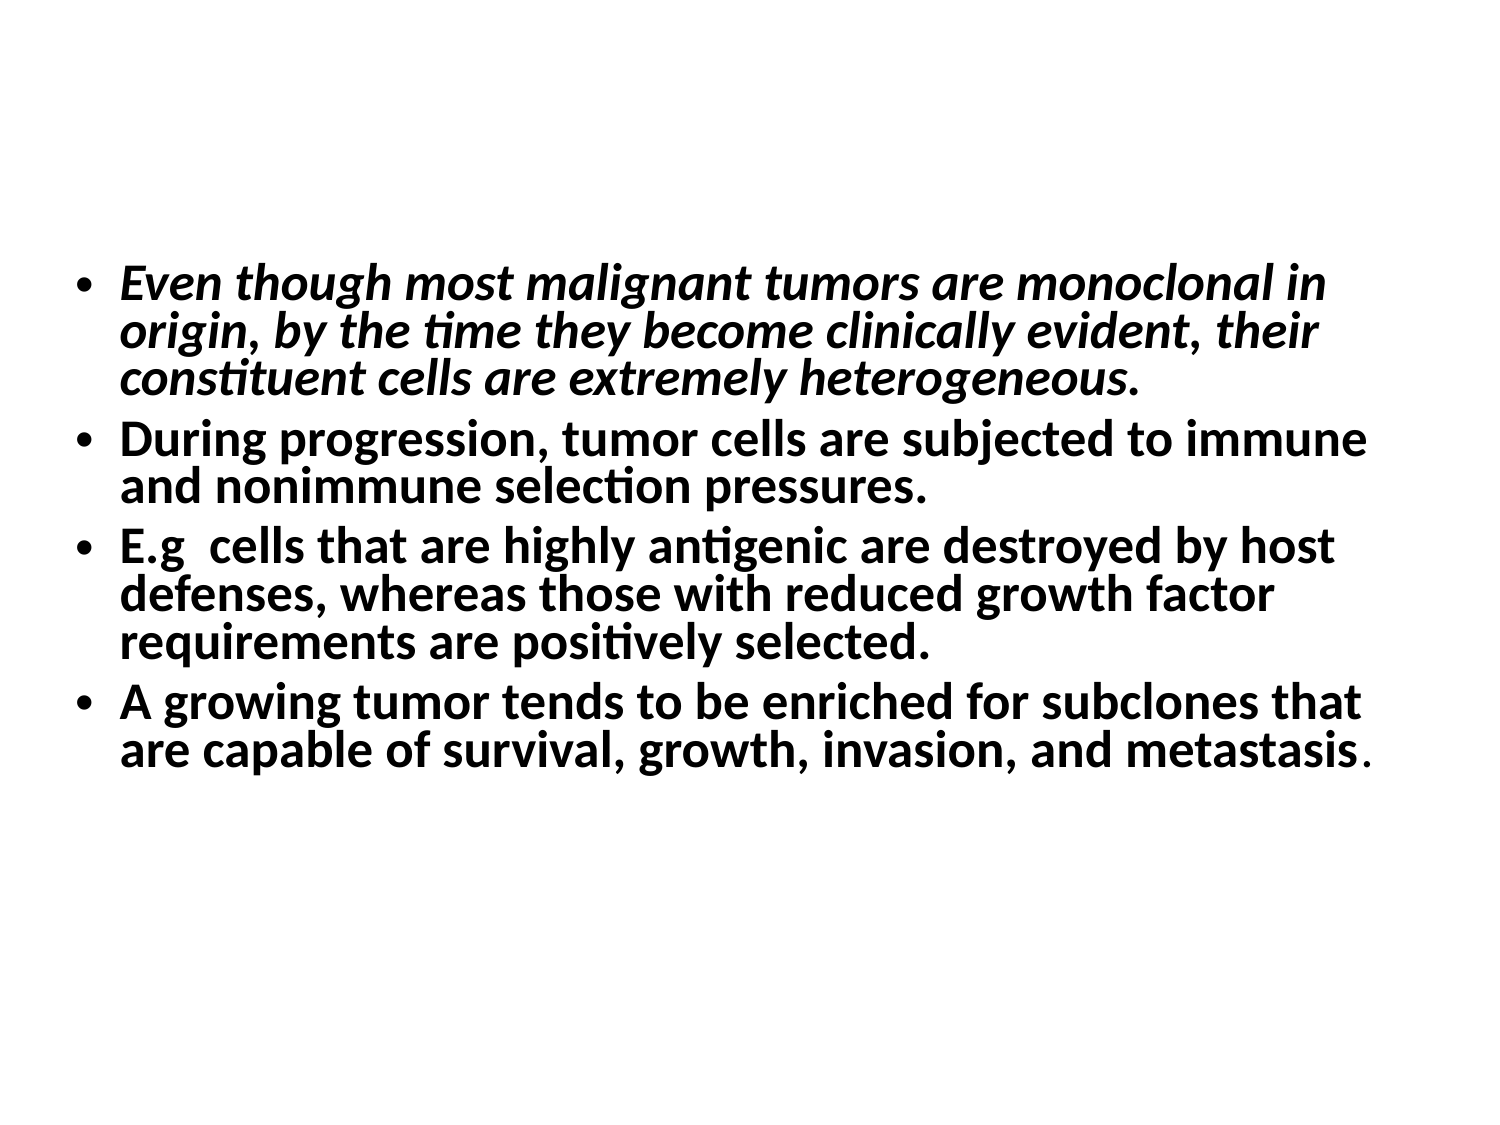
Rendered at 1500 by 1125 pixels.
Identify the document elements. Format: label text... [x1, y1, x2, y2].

list Even though most malignant tumors are monoclonal in origin, by the time they become clinically evident, their constituent cells are extremely heterogeneous. During progression, tumor cells are subjected to immune and nonimmune selection pressures. E.g cells that are highly antigenic are destroyed by host defenses, whereas those with reduced growth factor requirements are positively selected. A growing tumor tends to be enriched for subclones that are capable of survival, growth, invasion, and metastasis. [75, 262, 1425, 1005]
